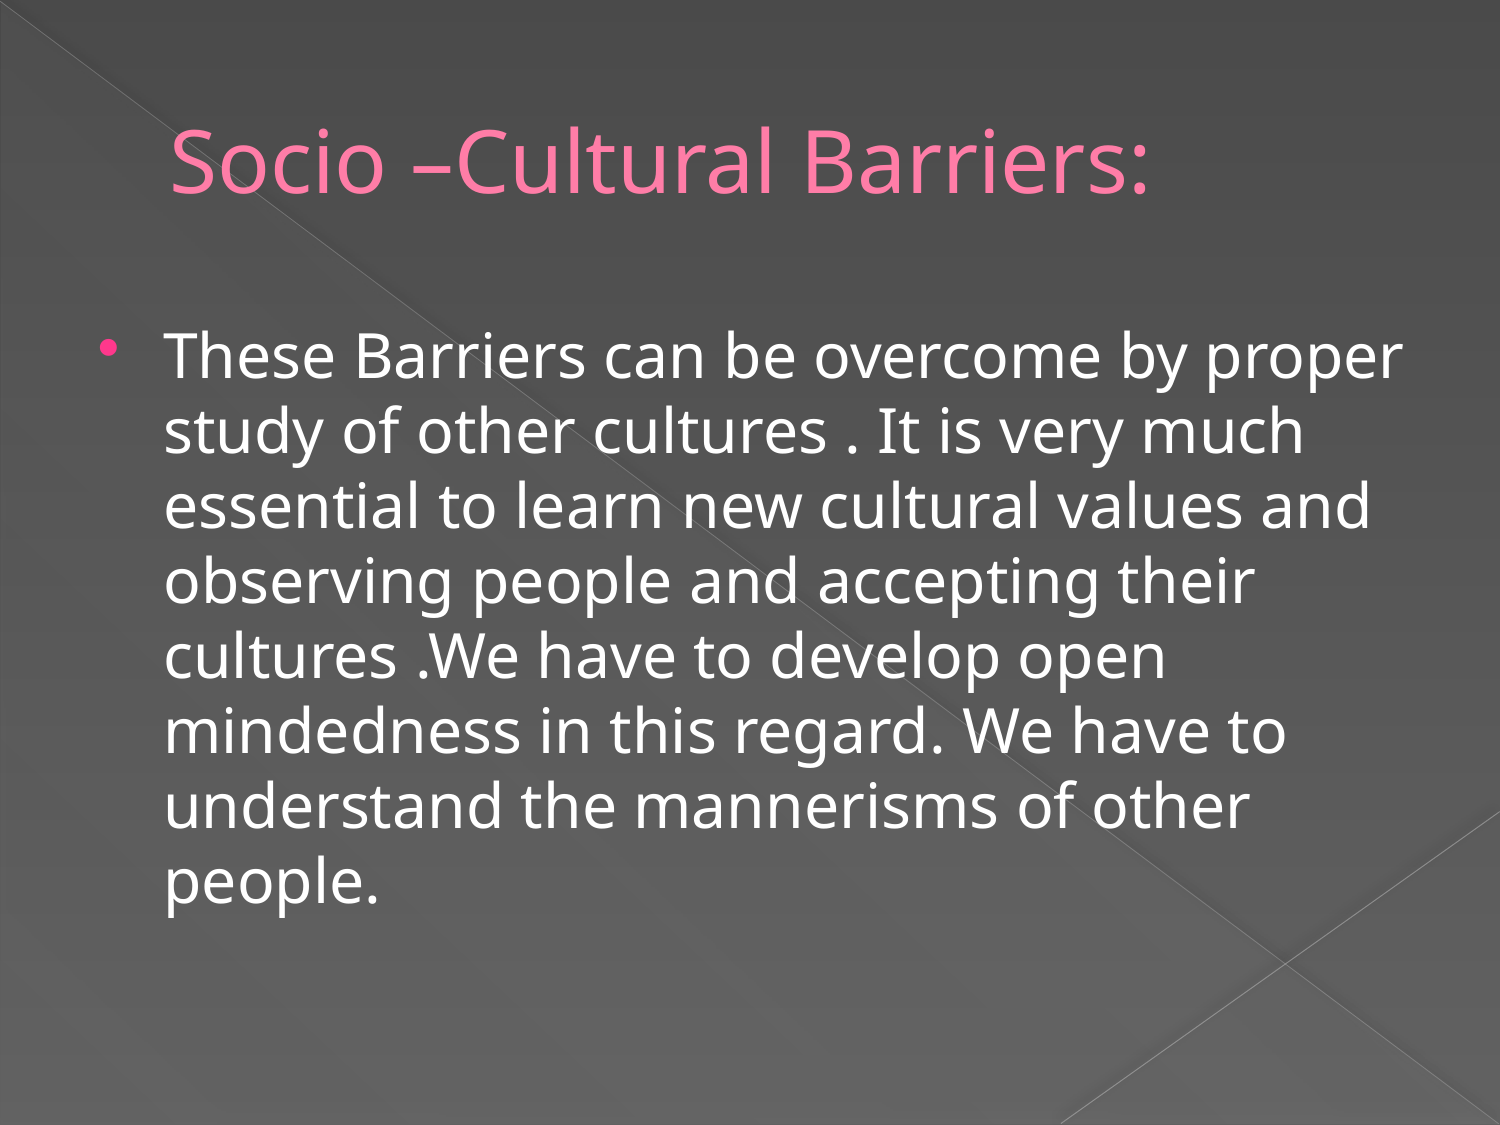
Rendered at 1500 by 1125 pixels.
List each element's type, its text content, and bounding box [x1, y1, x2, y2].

title Socio –Cultural Barriers: [75, 43, 1425, 274]
list These Barriers can be overcome by proper study of other cultures . It is very much essential to learn new cultural values and observing people and accepting their cultures .We have to develop open mindedness in this regard. We have to understand the mannerisms of other people. [75, 308, 1425, 1059]
